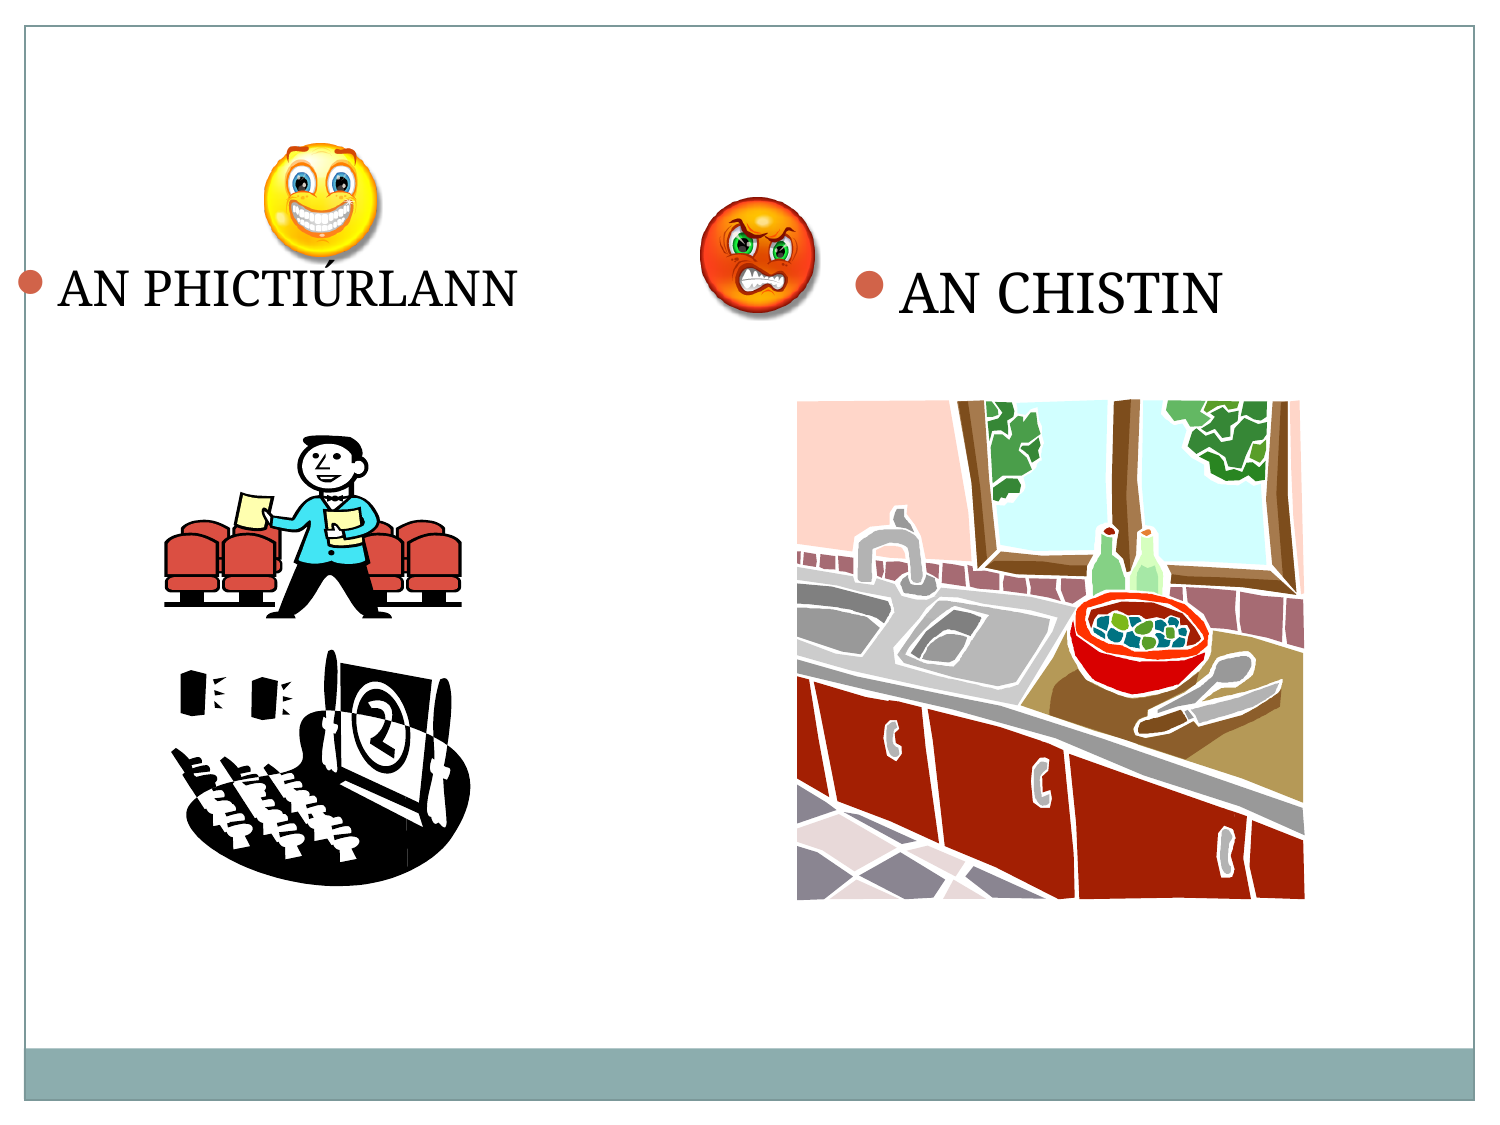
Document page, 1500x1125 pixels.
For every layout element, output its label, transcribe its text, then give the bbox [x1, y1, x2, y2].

list AN CHISTIN [836, 249, 1500, 370]
picture [796, 388, 1316, 911]
picture [258, 140, 383, 265]
list AN PHICTIÚRLANN [0, 249, 547, 371]
picture [163, 432, 462, 619]
picture [694, 193, 822, 321]
picture [170, 649, 471, 887]
